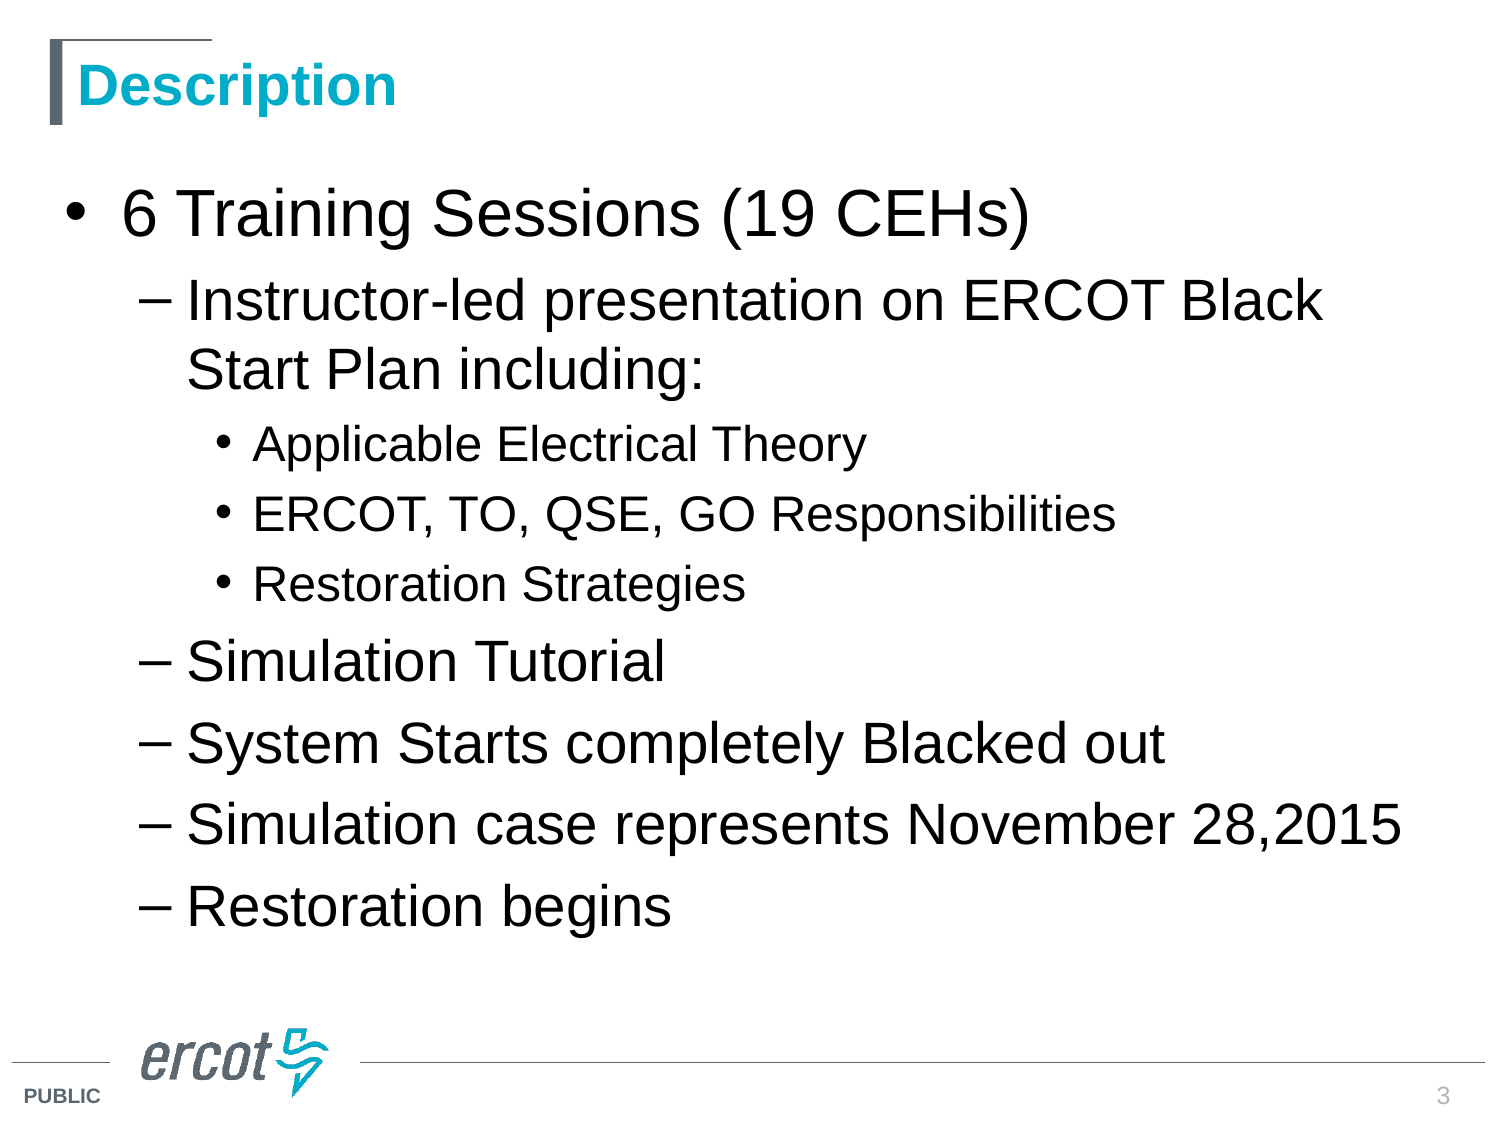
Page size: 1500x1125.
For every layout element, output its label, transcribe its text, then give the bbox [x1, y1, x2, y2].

slide_number 3 [1400, 1076, 1488, 1113]
list 6 Training Sessions (19 CEHs) Instructor-led presentation on ERCOT Black Start Plan including: Applicable Electrical Theory ERCOT, TO, QSE, GO Responsibilities Restoration Strategies Simulation Tutorial System Starts completely Blacked out Simulation case represents November 28,2015 Restoration begins [50, 162, 1450, 992]
title Description [62, 39, 1450, 125]
picture [137, 1024, 332, 1100]
